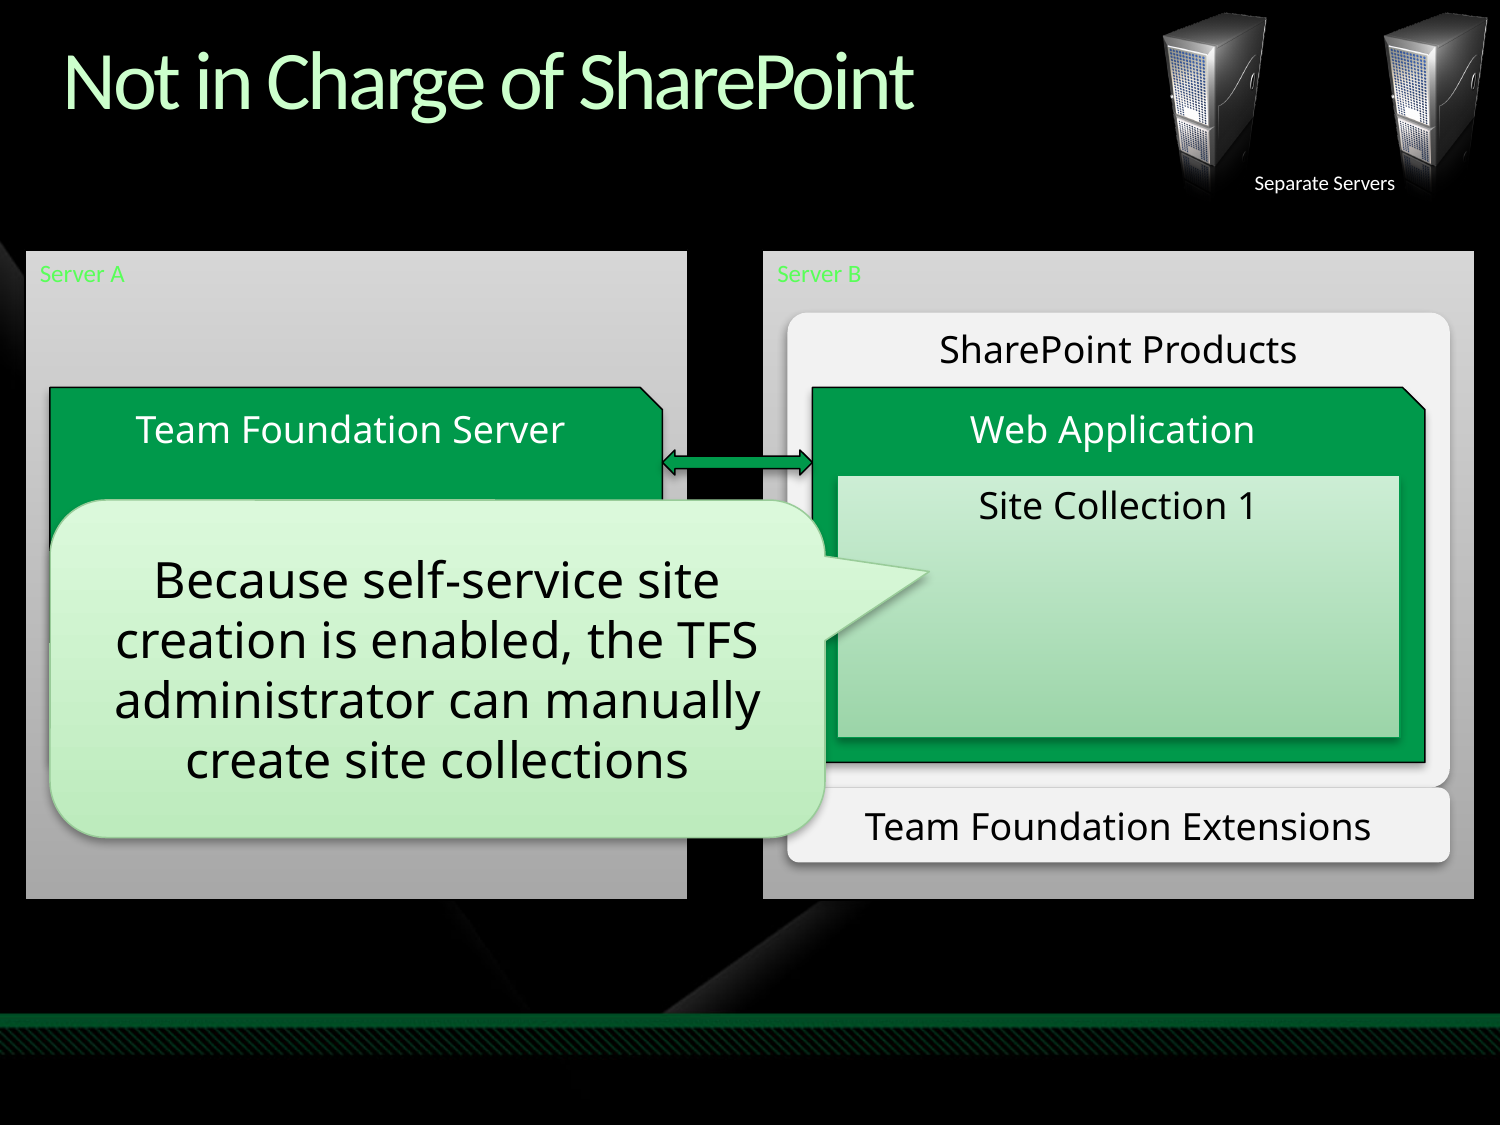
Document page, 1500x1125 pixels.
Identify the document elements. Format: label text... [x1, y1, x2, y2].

text_box [661, 449, 813, 476]
text_box Server A [24, 249, 300, 295]
picture [0, 0, 1500, 1125]
text_box [762, 249, 1476, 901]
text_box [24, 249, 688, 901]
text_box SharePoint Products [787, 312, 1450, 786]
text_box Because self-service site creation is enabled, the TFS administrator can manually create site collections [49, 499, 931, 839]
title Not in Charge of SharePoint [62, 37, 1143, 129]
text_box Site Collection 1 [837, 474, 1401, 738]
text_box Team Foundation Extensions [787, 787, 1450, 863]
text_box Team Foundation Server [49, 386, 664, 535]
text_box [1149, 12, 1500, 220]
text_box Server B [762, 249, 1038, 295]
text_box Web Application [811, 386, 1426, 764]
